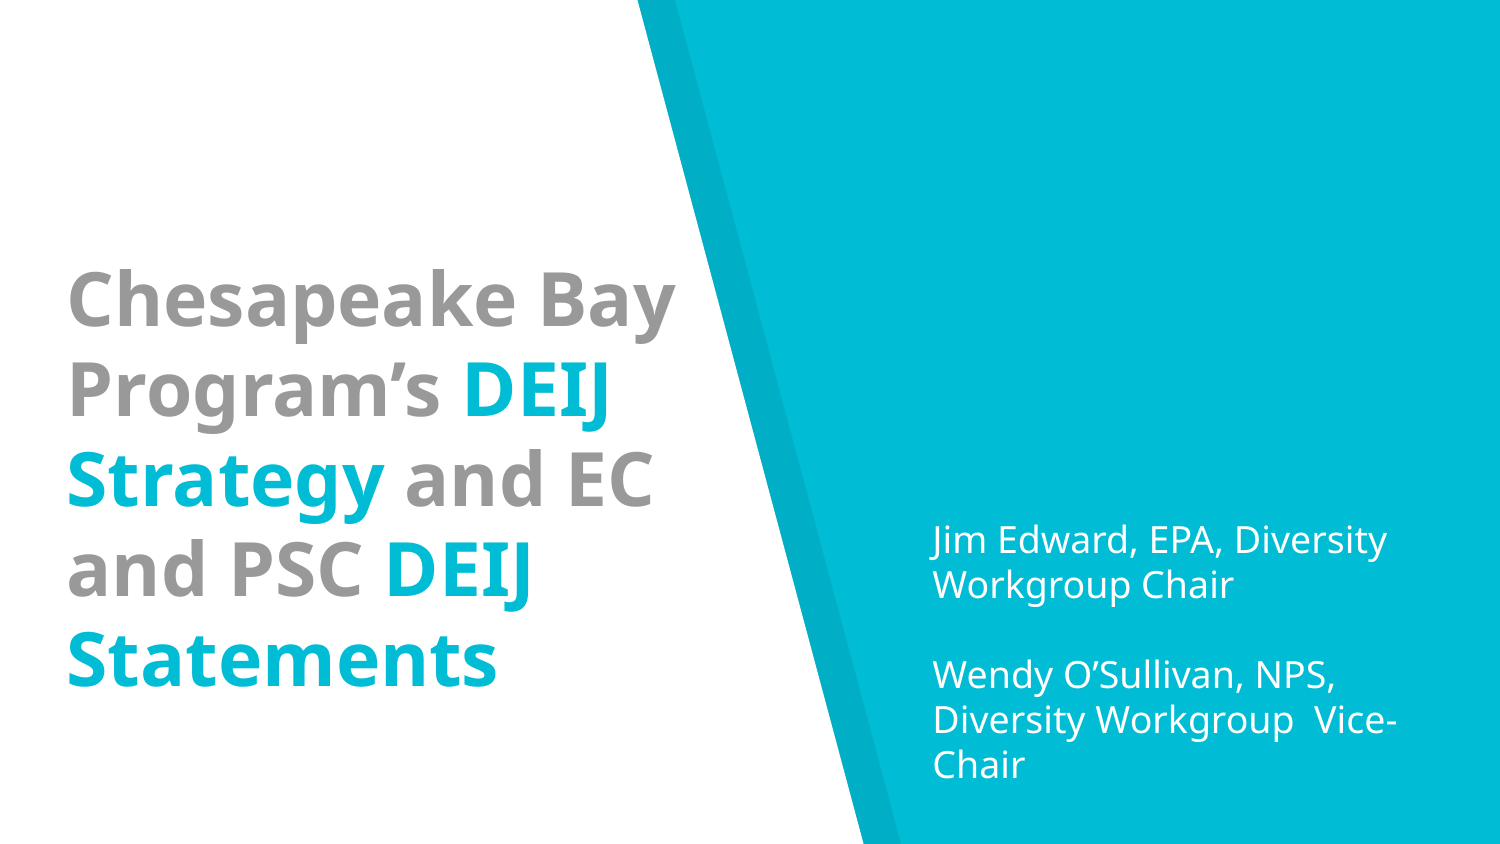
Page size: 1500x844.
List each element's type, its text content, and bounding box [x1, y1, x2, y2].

subtitle Jim Edward, EPA, Diversity Workgroup Chair Wendy O’Sullivan, NPS, Diversity Workgroup Vice-Chair [917, 501, 1416, 781]
title Chesapeake Bay Program’s DEIJ Strategy and EC and PSC DEIJ Statements [51, 522, 746, 717]
